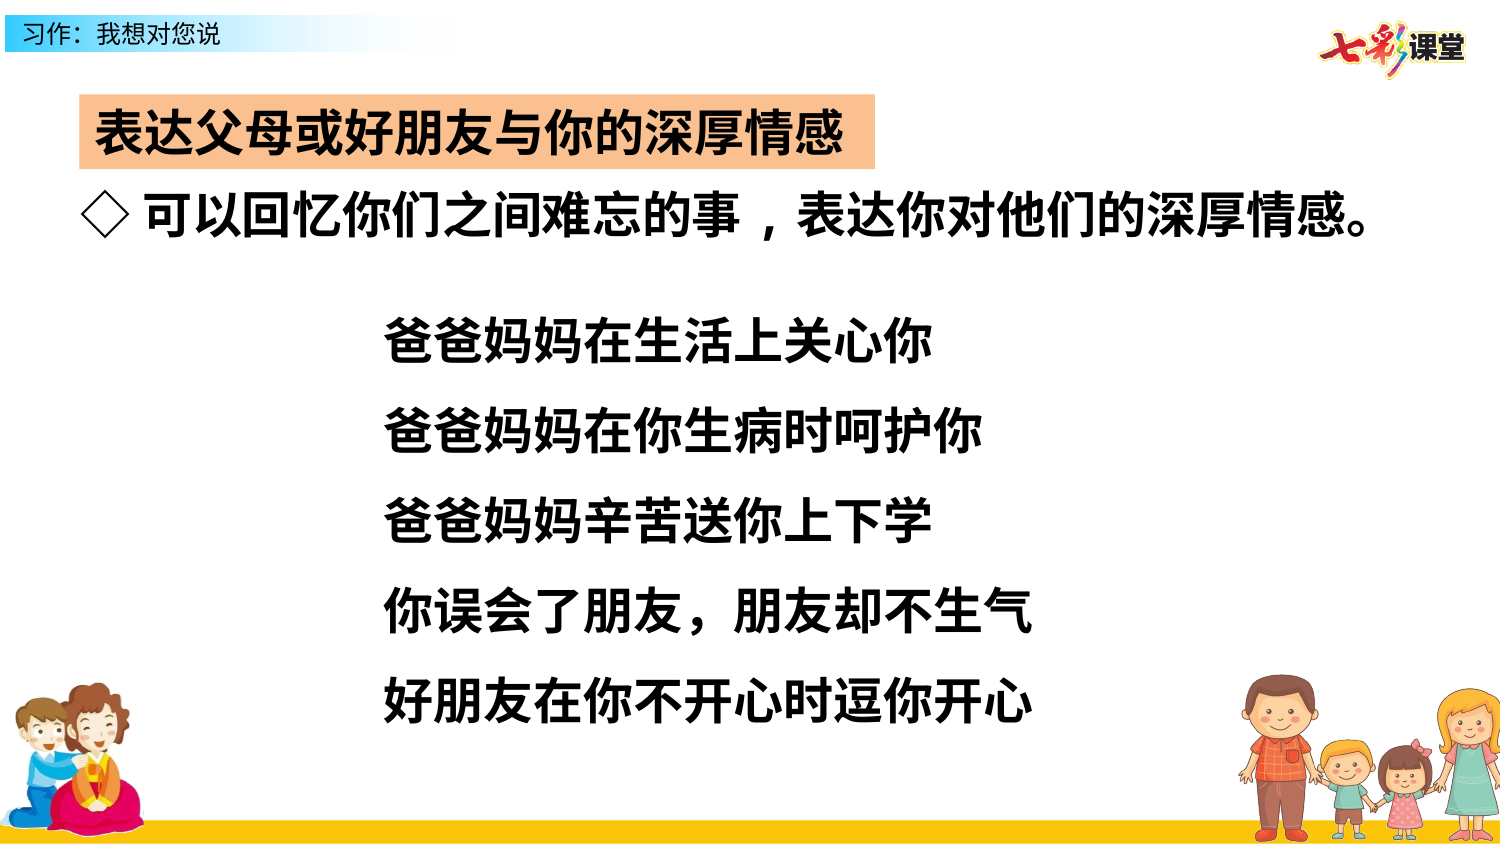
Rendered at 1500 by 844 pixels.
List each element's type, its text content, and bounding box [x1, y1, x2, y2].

picture [0, 672, 144, 844]
text_box ◇可以回忆你们之间难忘的事,表达你对他们的深厚情感。 [65, 176, 1411, 251]
picture [1316, 20, 1468, 80]
picture [1226, 608, 1500, 844]
text_box 爸爸妈妈在生活上关心你 爸爸妈妈在你生病时呵护你 爸爸妈妈辛苦送你上下学 你误会了朋友，朋友却不生气 好朋友在你不开心时逗你开心 [369, 272, 1131, 737]
text_box 表达父母或好朋友与你的深厚情感 [79, 94, 875, 170]
